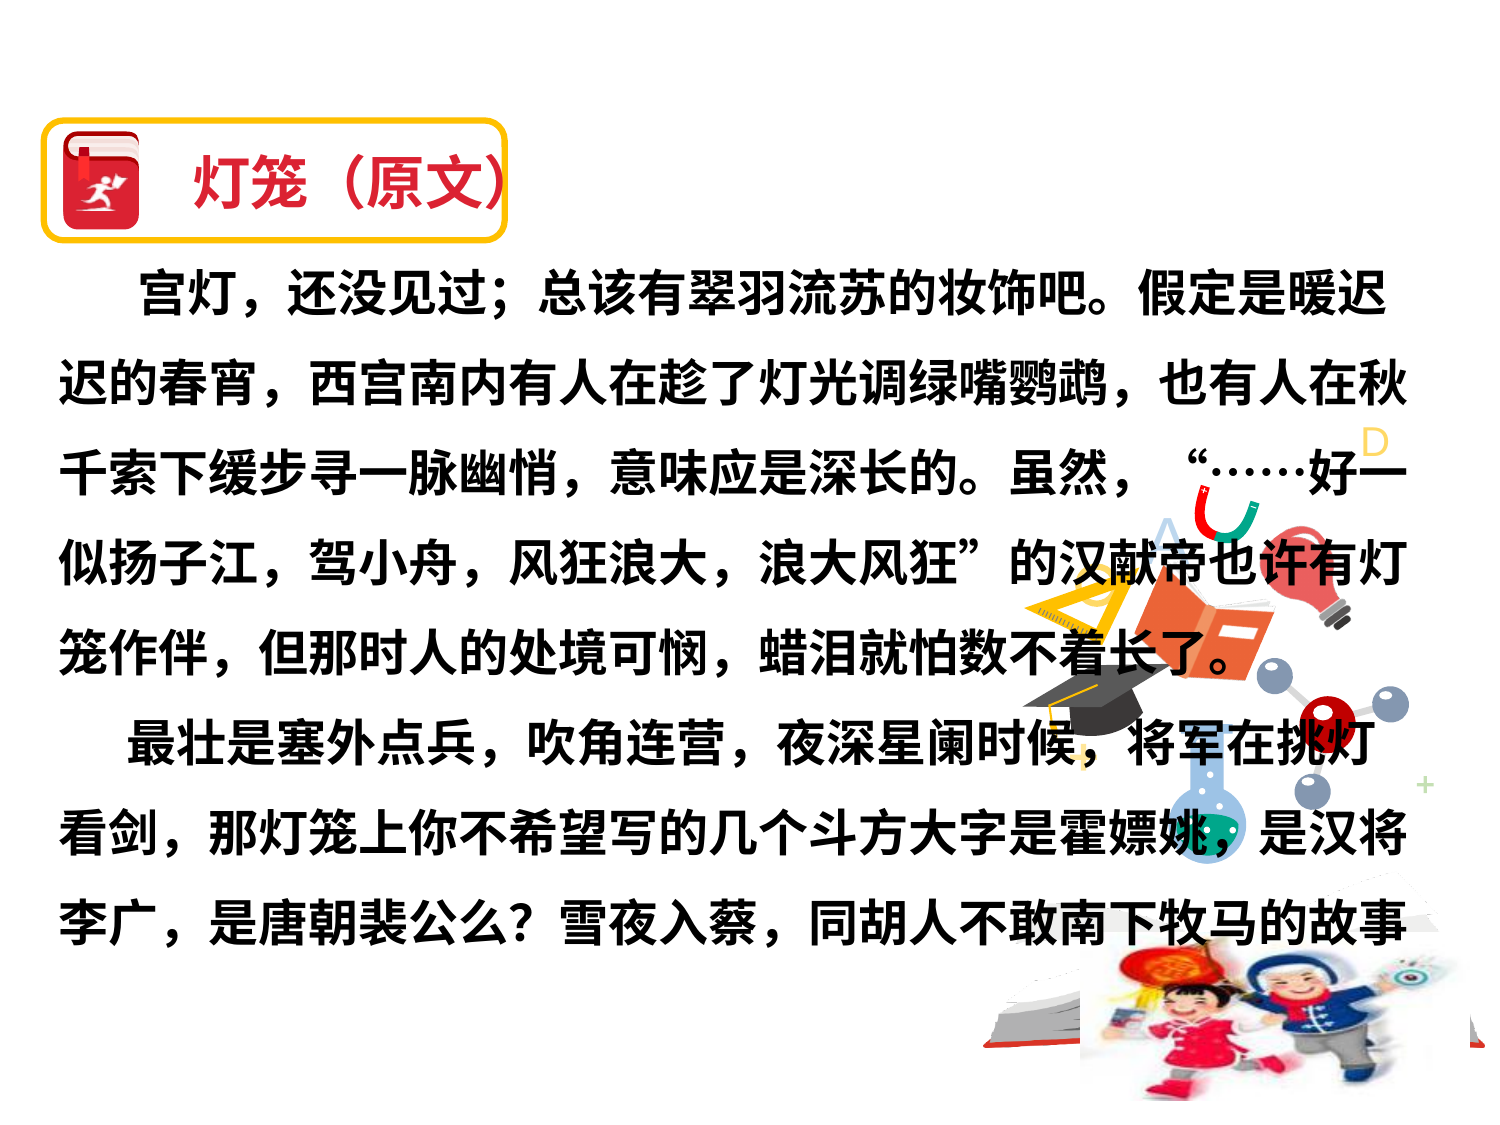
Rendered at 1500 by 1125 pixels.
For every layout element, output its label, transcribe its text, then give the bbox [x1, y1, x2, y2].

text_box 宫灯，还没见过；总该有翠羽流苏的妆饰吧。假定是暖迟迟的春宵，西宫南内有人在趁了灯光调绿嘴鹦鹉，也有人在秋千索下缓步寻一脉幽悄，意味应是深长的。虽然，“……好一似扬子江，驾小舟，风狂浪大，浪大风狂”的汉献帝也许有灯笼作伴，但那时人的处境可悯，蜡泪就怕数不着长了。 最壮是塞外点兵，吹角连营，夜深星阑时候，将军在挑灯看剑，那灯笼上你不希望写的几个斗方大字是霍嫖姚，是汉将李广，是唐朝裴公么？雪夜入蔡，同胡人不敢南下牧马的故事 [43, 224, 1435, 960]
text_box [43, 120, 557, 241]
picture [983, 871, 1485, 1101]
